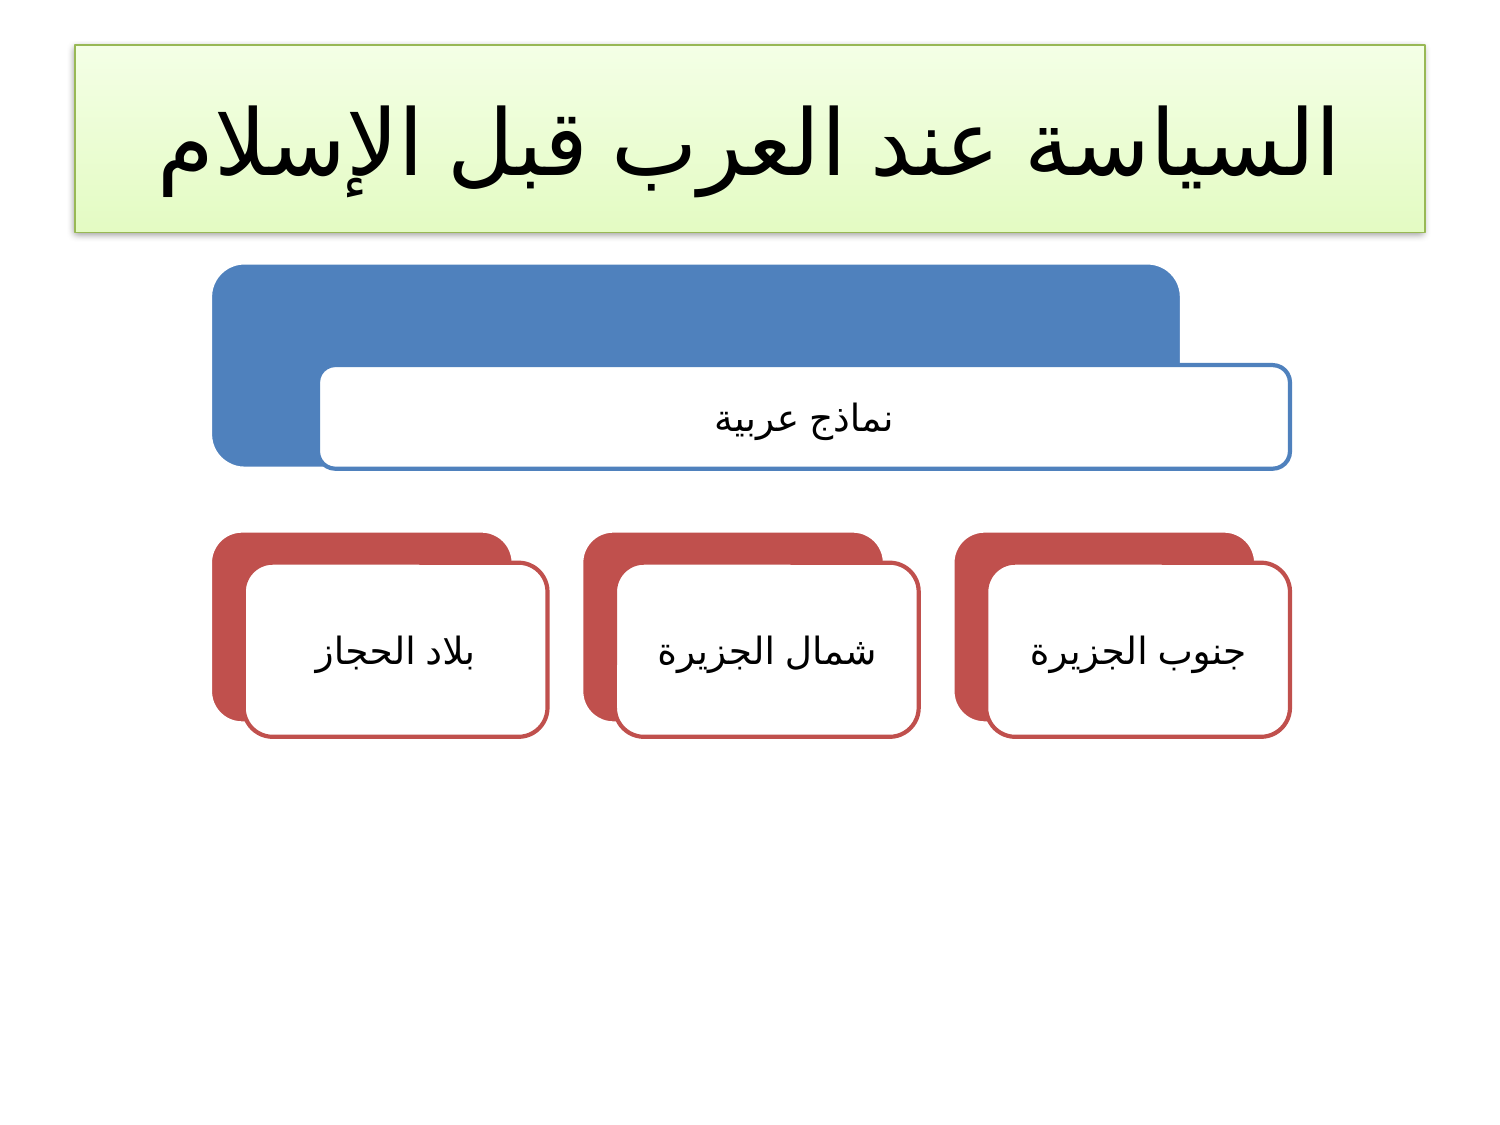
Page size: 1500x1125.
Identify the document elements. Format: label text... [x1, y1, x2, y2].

title السياسة عند العرب قبل الإسلام [74, 44, 1426, 233]
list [74, 262, 1426, 1006]
